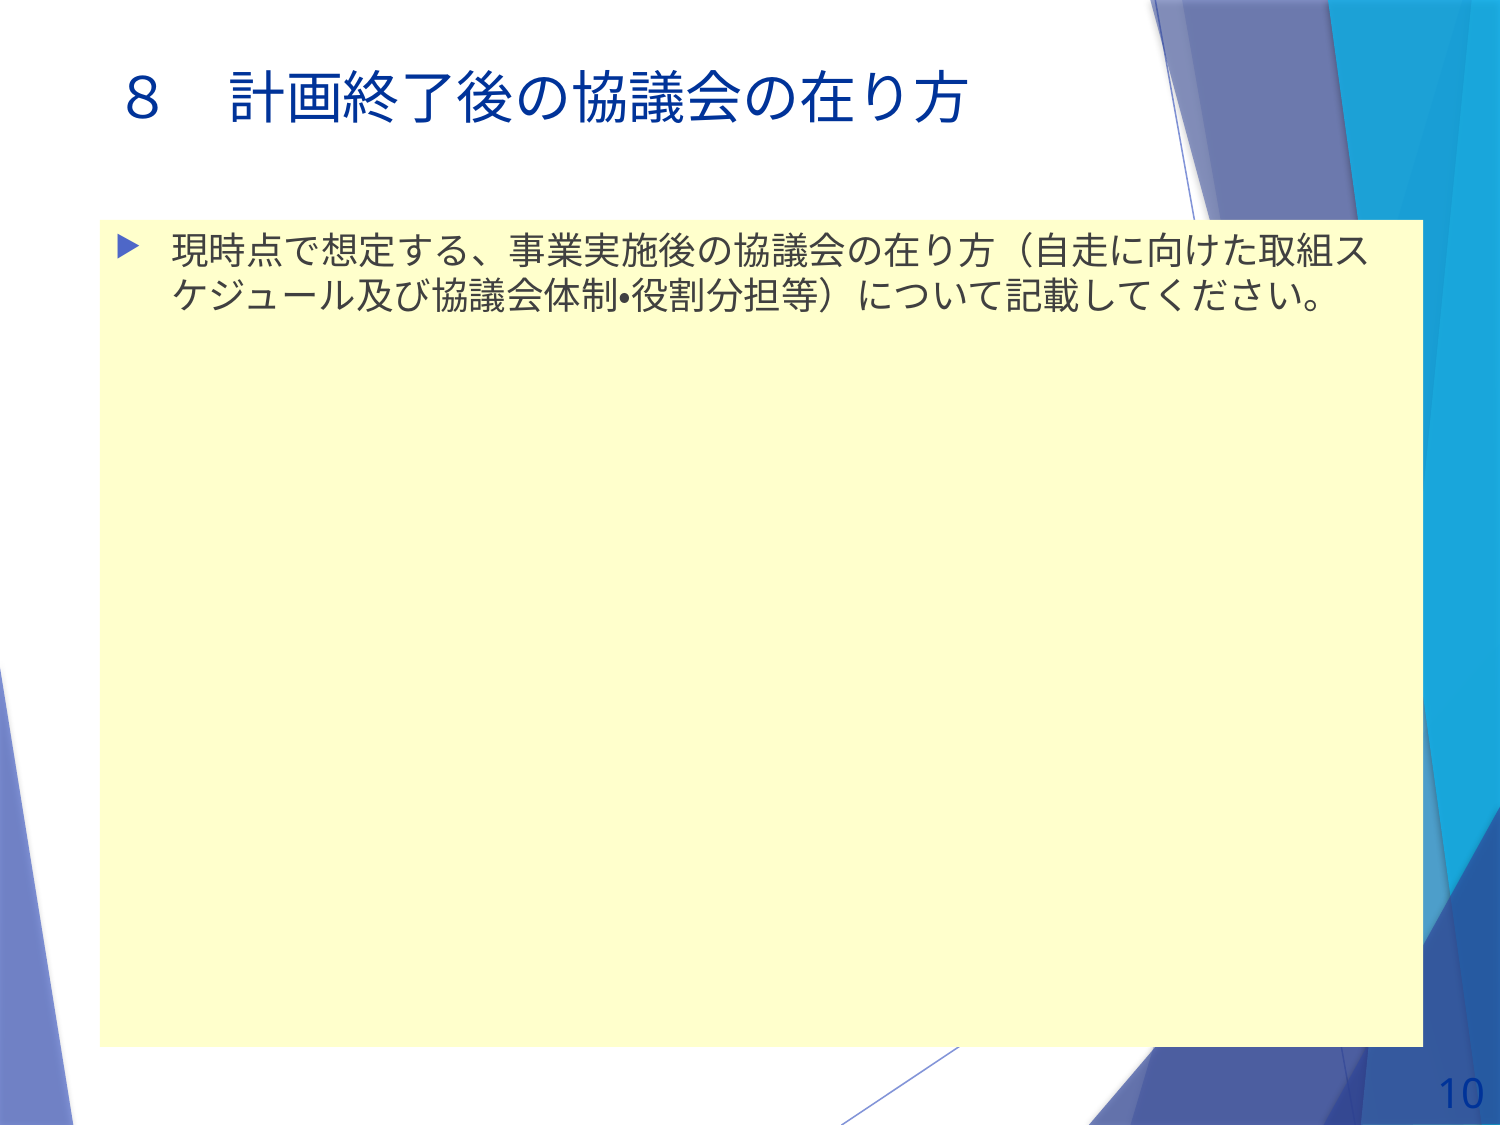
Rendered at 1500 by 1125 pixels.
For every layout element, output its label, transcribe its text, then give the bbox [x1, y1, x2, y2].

title ８ 計画終了後の協議会の在り方 [99, 54, 1142, 175]
list 現時点で想定する、事業実施後の協議会の在り方（自走に向けた取組スケジュール及び協議会体制・役割分担等）について記載してください。 [99, 219, 1424, 1047]
slide_number 9 [1415, 1065, 1500, 1125]
